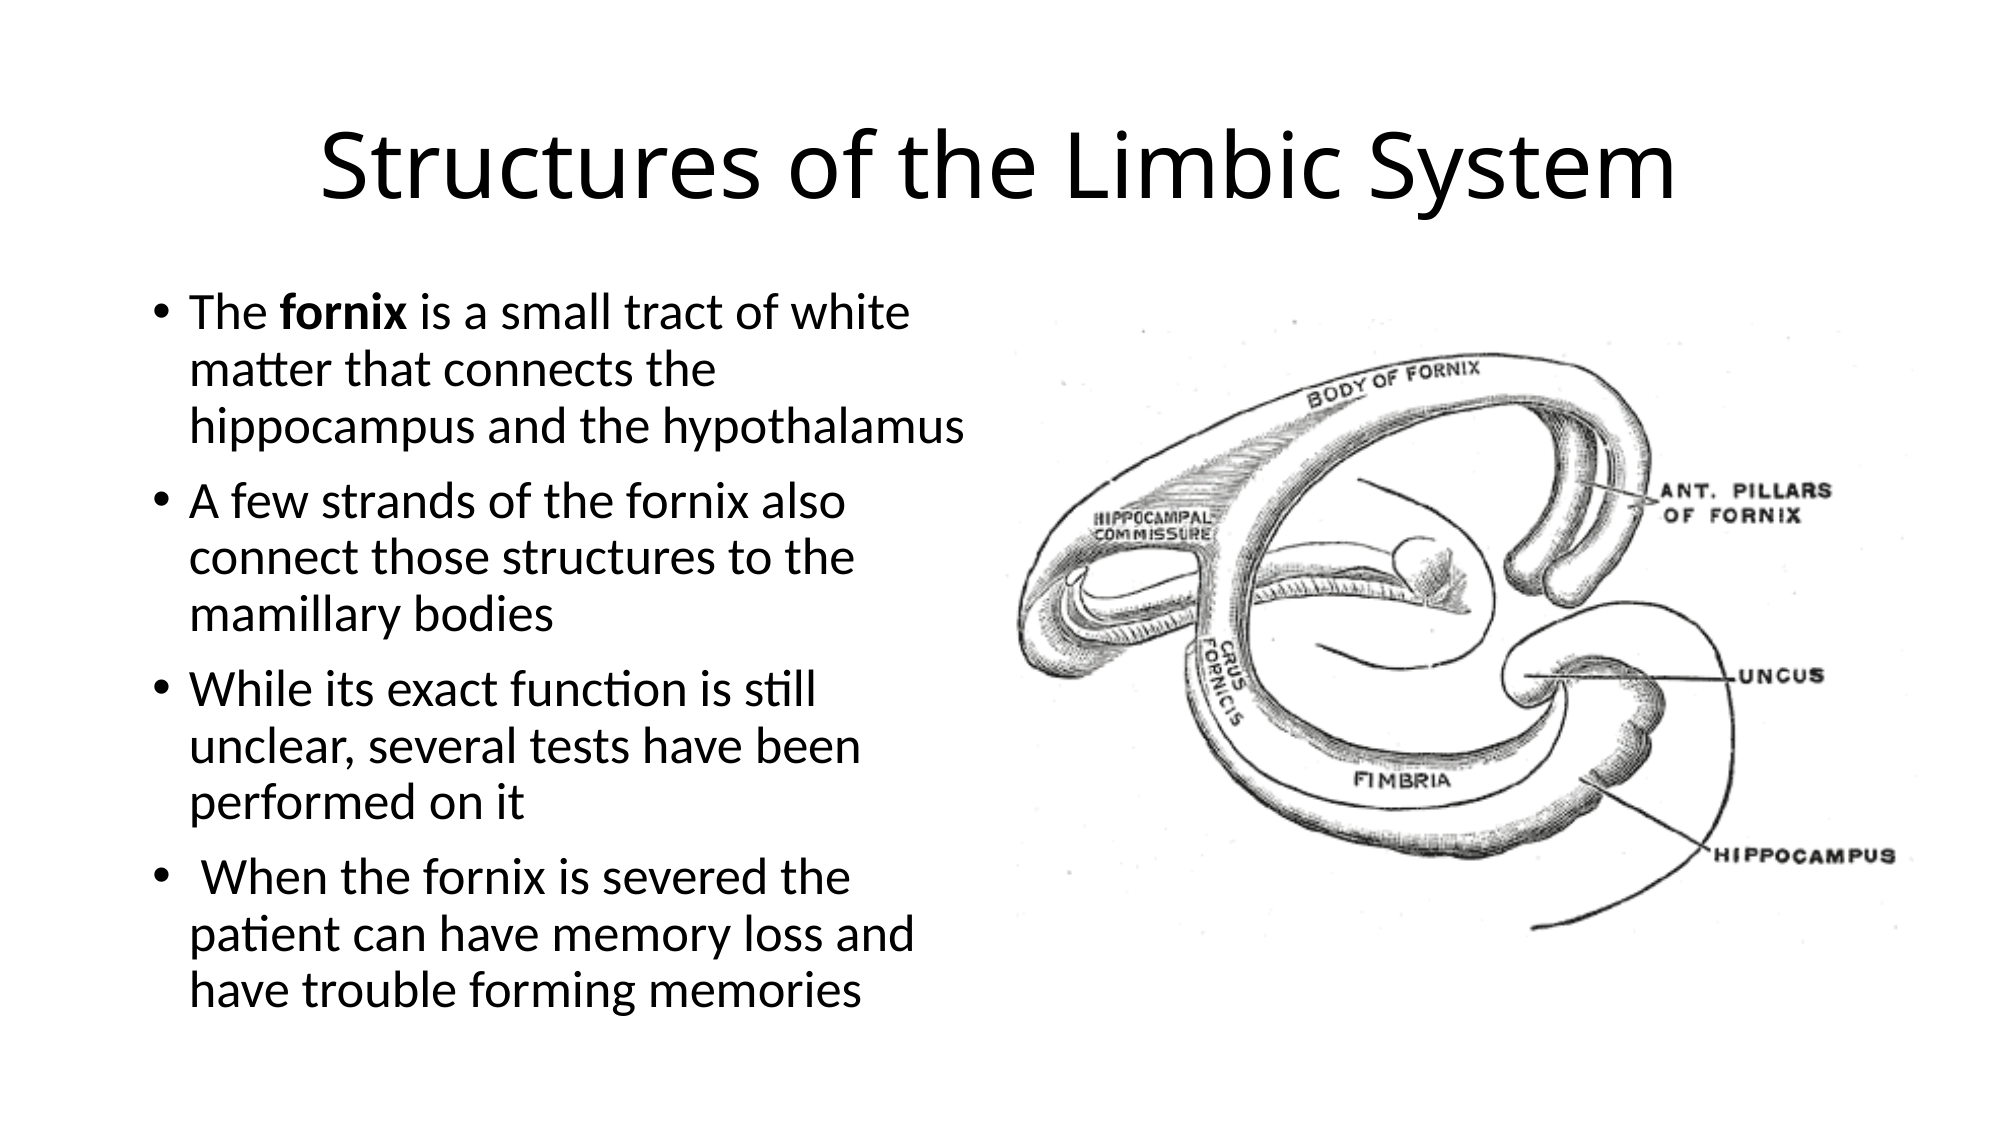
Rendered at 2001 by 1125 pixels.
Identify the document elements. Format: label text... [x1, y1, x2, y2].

picture [1005, 319, 1918, 948]
list The fornix is a small tract of white matter that connects the hippocampus and the hypothalamus A few strands of the fornix also connect those structures to the mamillary bodies While its exact function is still unclear, several tests have been performed on it When the fornix is severed the patient can have memory loss and have trouble forming memories [137, 277, 988, 1056]
title Structures of the Limbic System [137, 59, 1863, 278]
